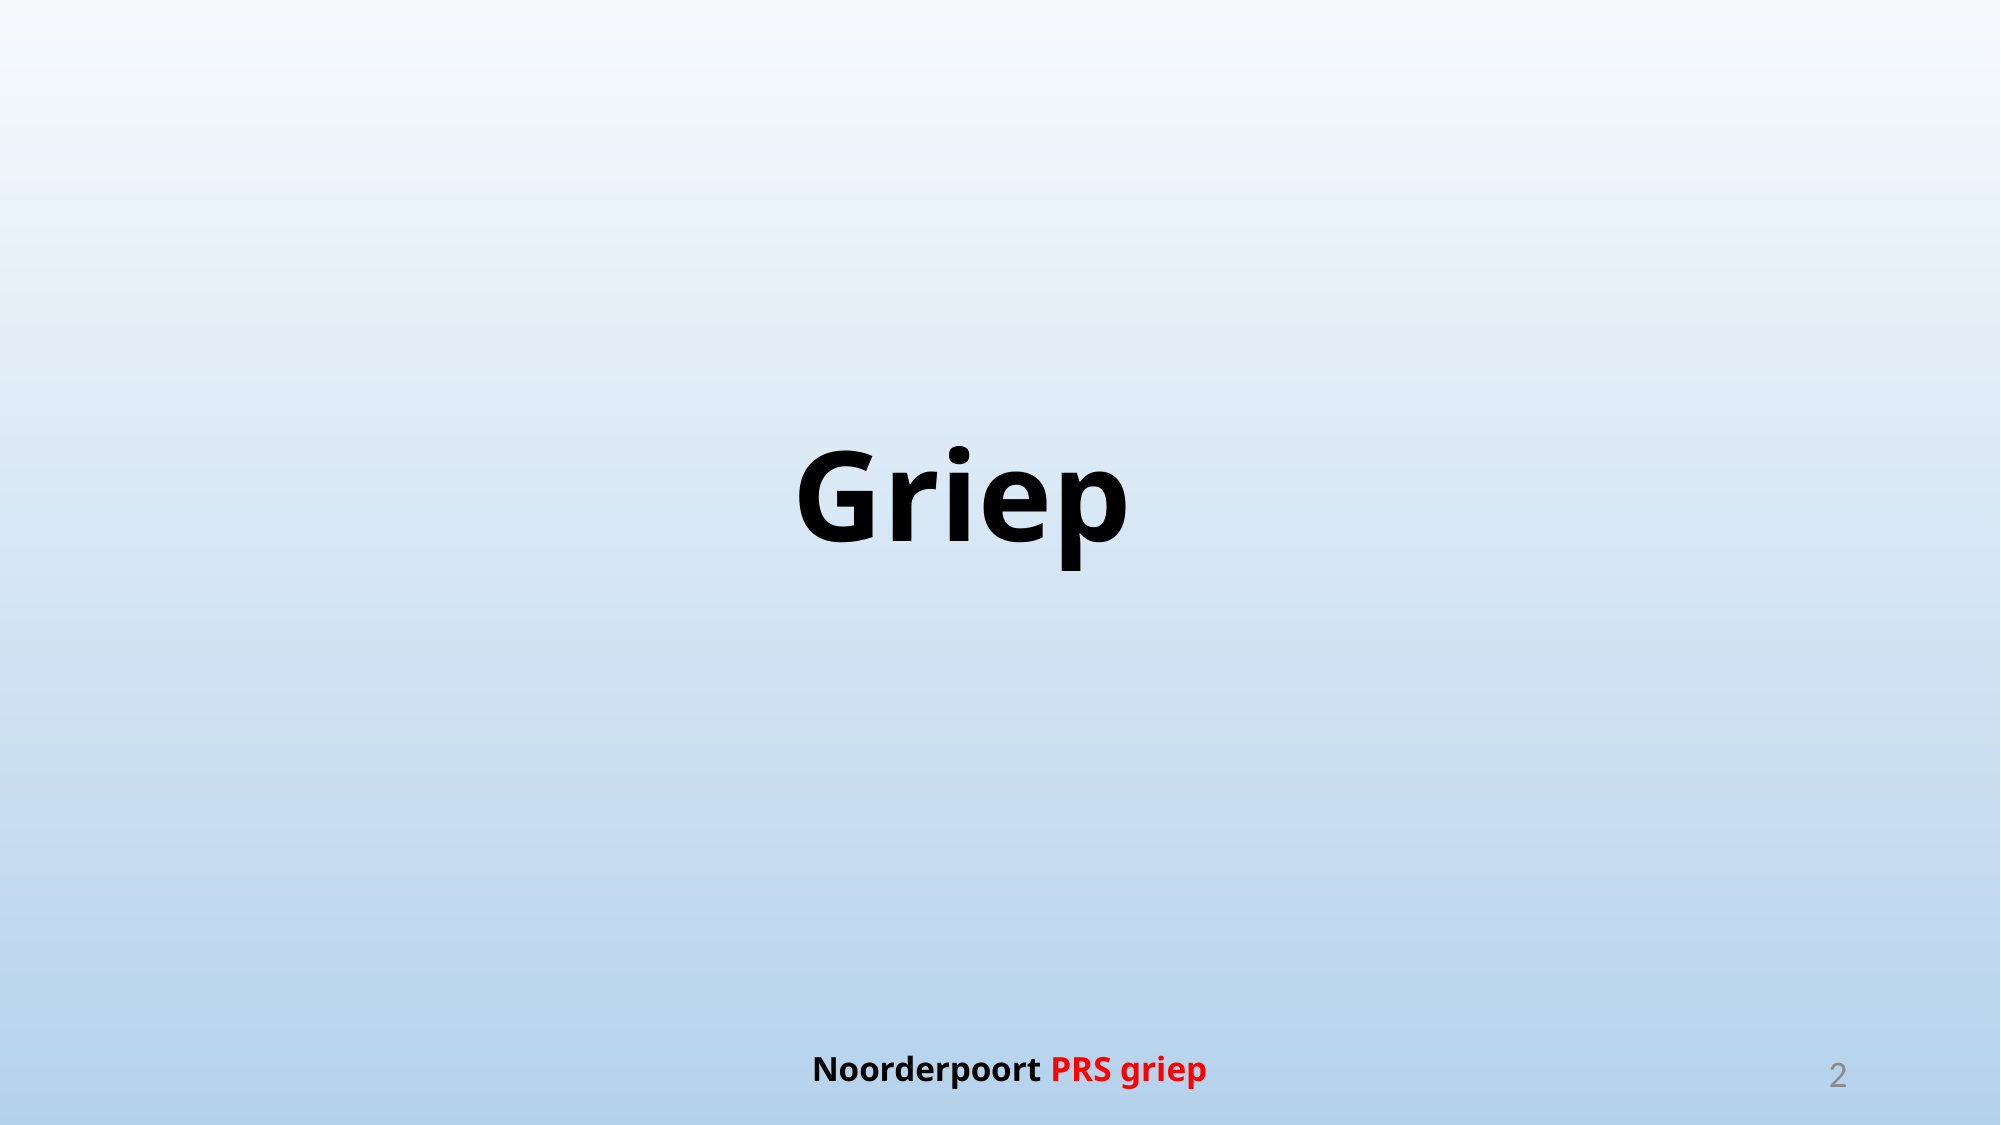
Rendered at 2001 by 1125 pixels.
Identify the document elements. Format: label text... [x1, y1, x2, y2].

slide_number 2 [1412, 1042, 1863, 1103]
footer Noorderpoort PRS griep [249, 1038, 1770, 1099]
title Griep [90, 184, 1834, 576]
